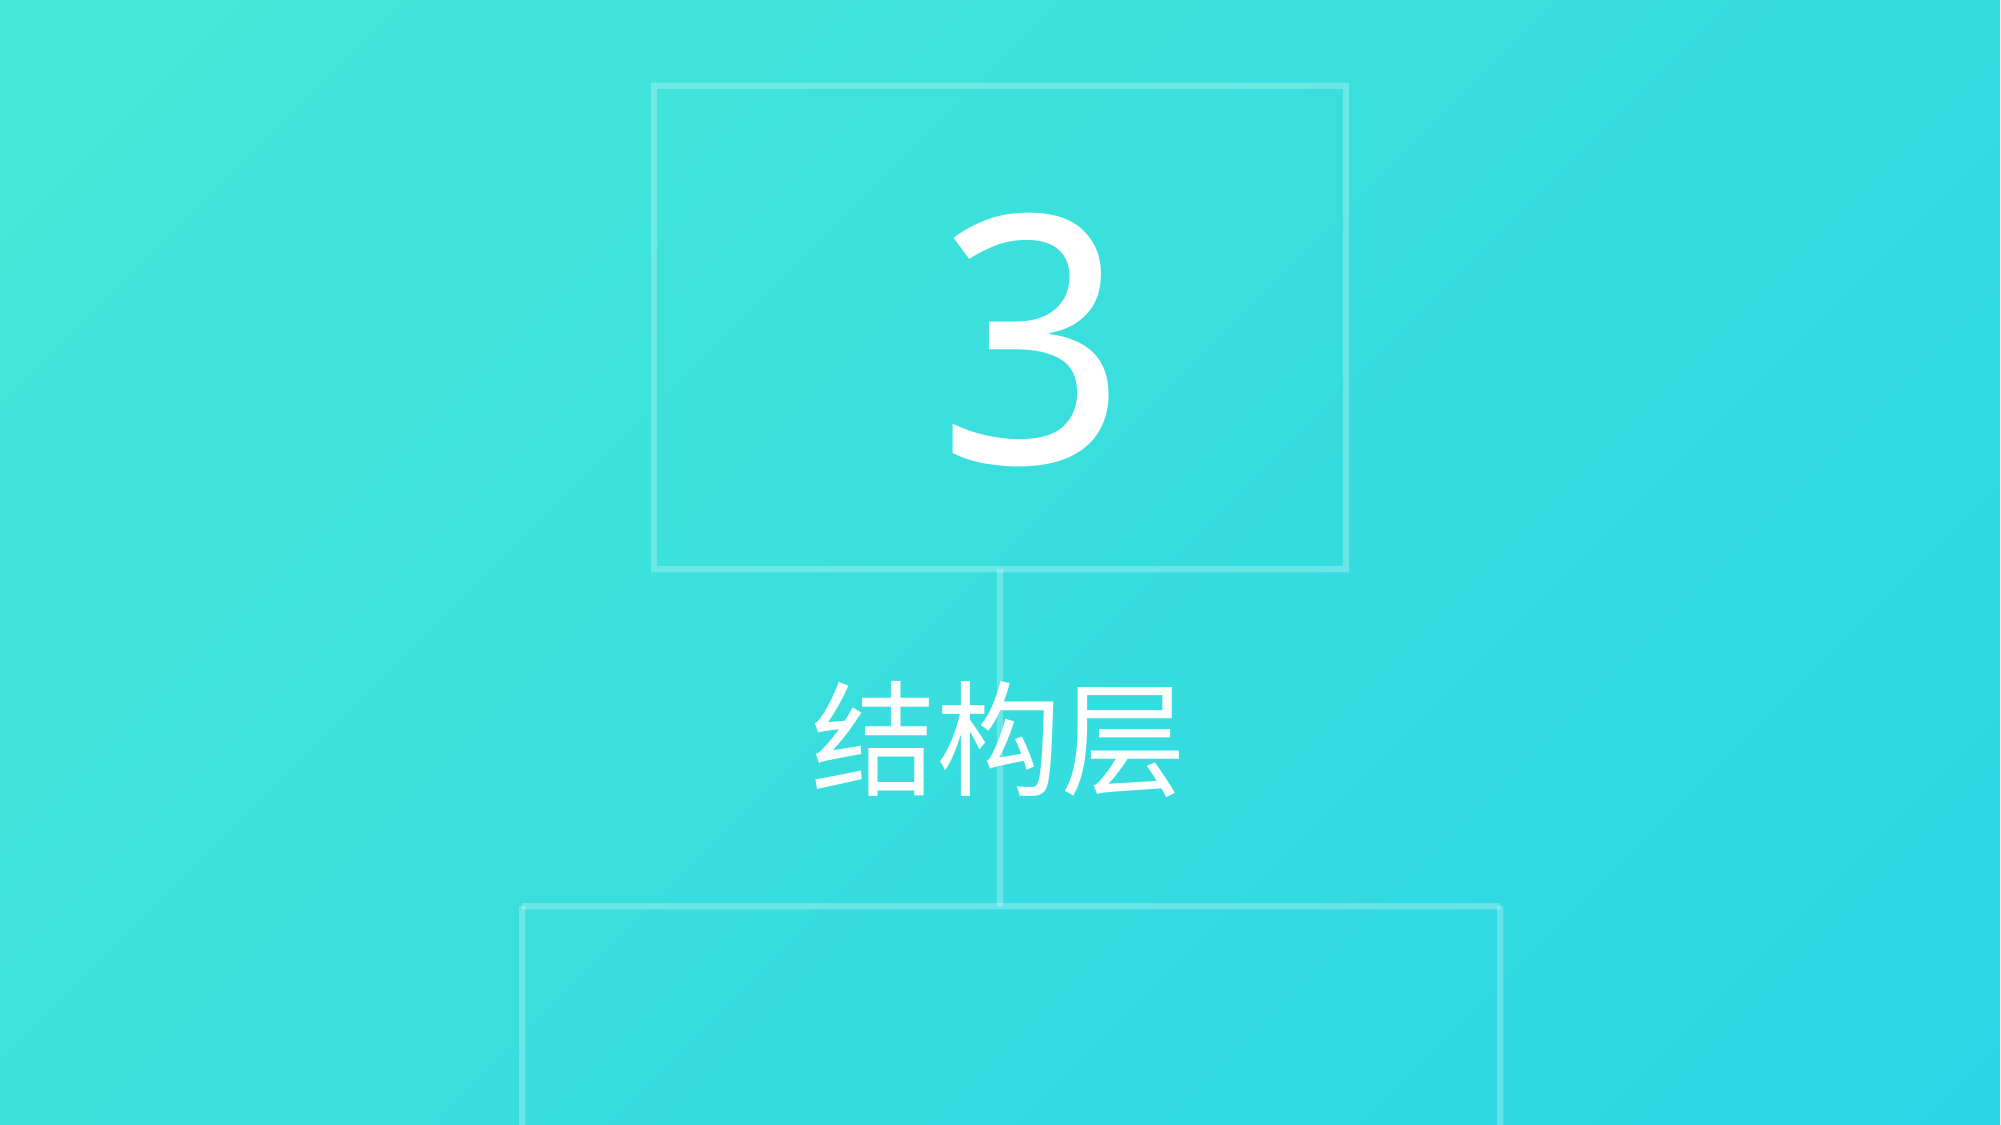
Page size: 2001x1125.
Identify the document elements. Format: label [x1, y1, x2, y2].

text_box [176, 85, 1847, 1125]
